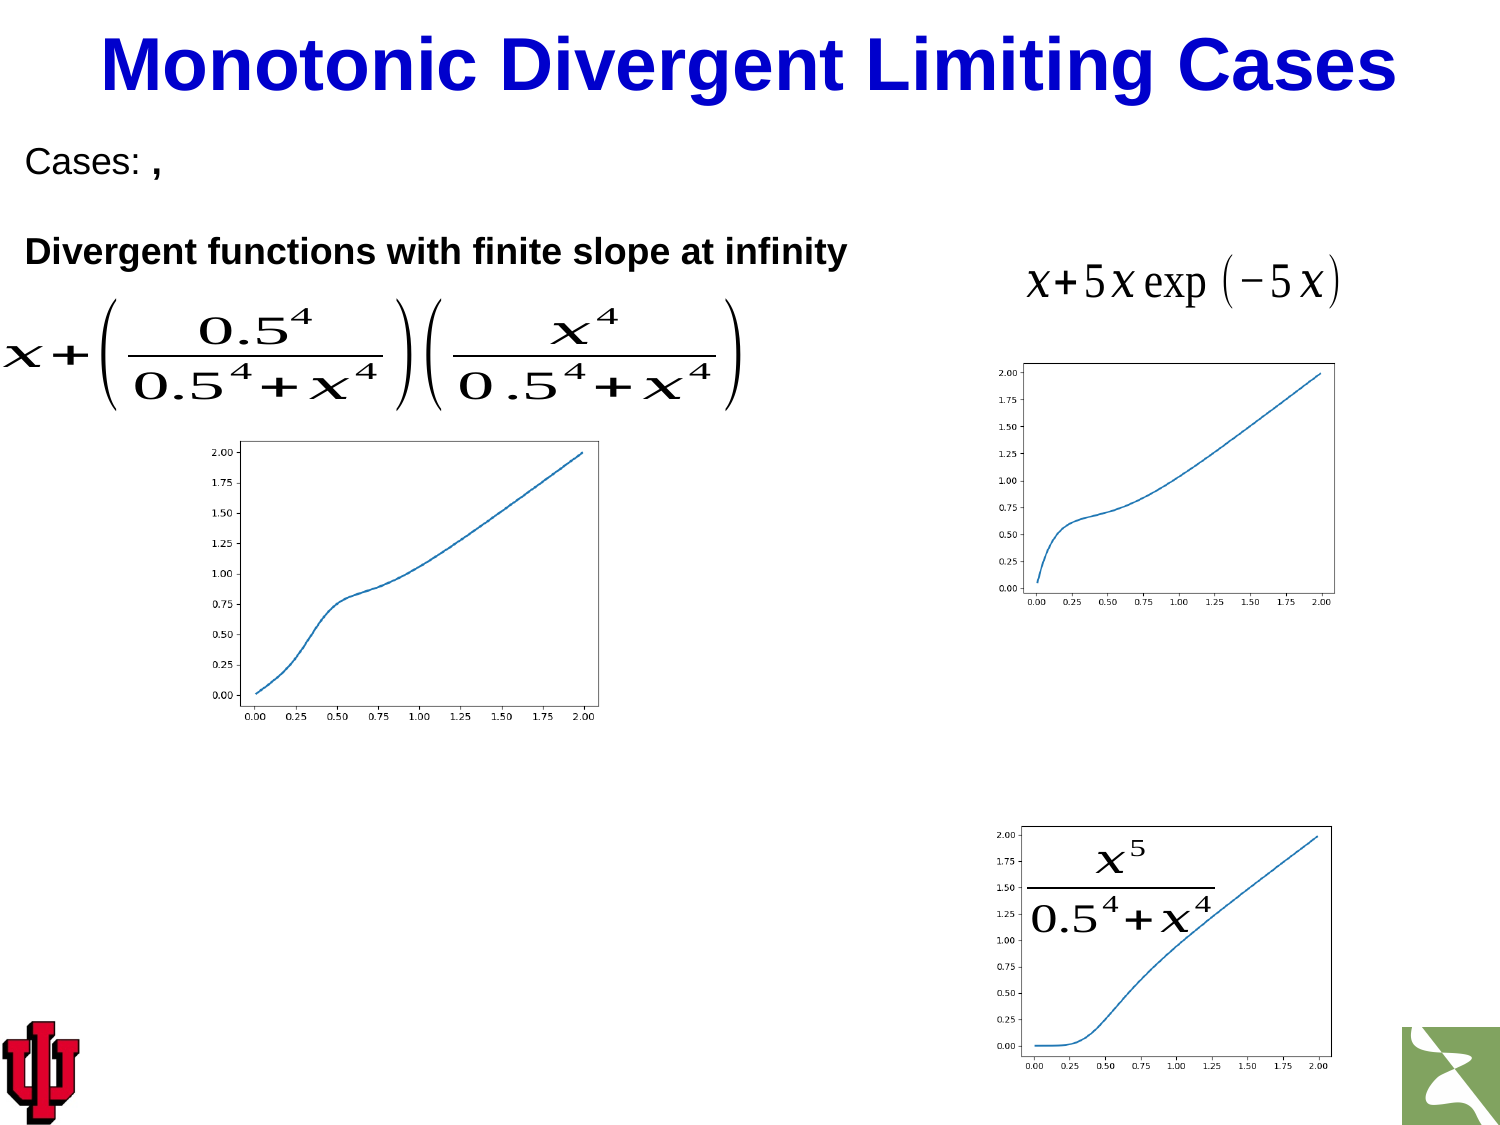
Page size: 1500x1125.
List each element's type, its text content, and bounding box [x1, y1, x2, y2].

title Monotonic Divergent Limiting Cases [0, 0, 1500, 130]
picture [0, 1020, 80, 1125]
picture [1402, 1027, 1500, 1125]
picture [988, 817, 1345, 1077]
picture [199, 430, 622, 733]
picture [988, 349, 1351, 626]
